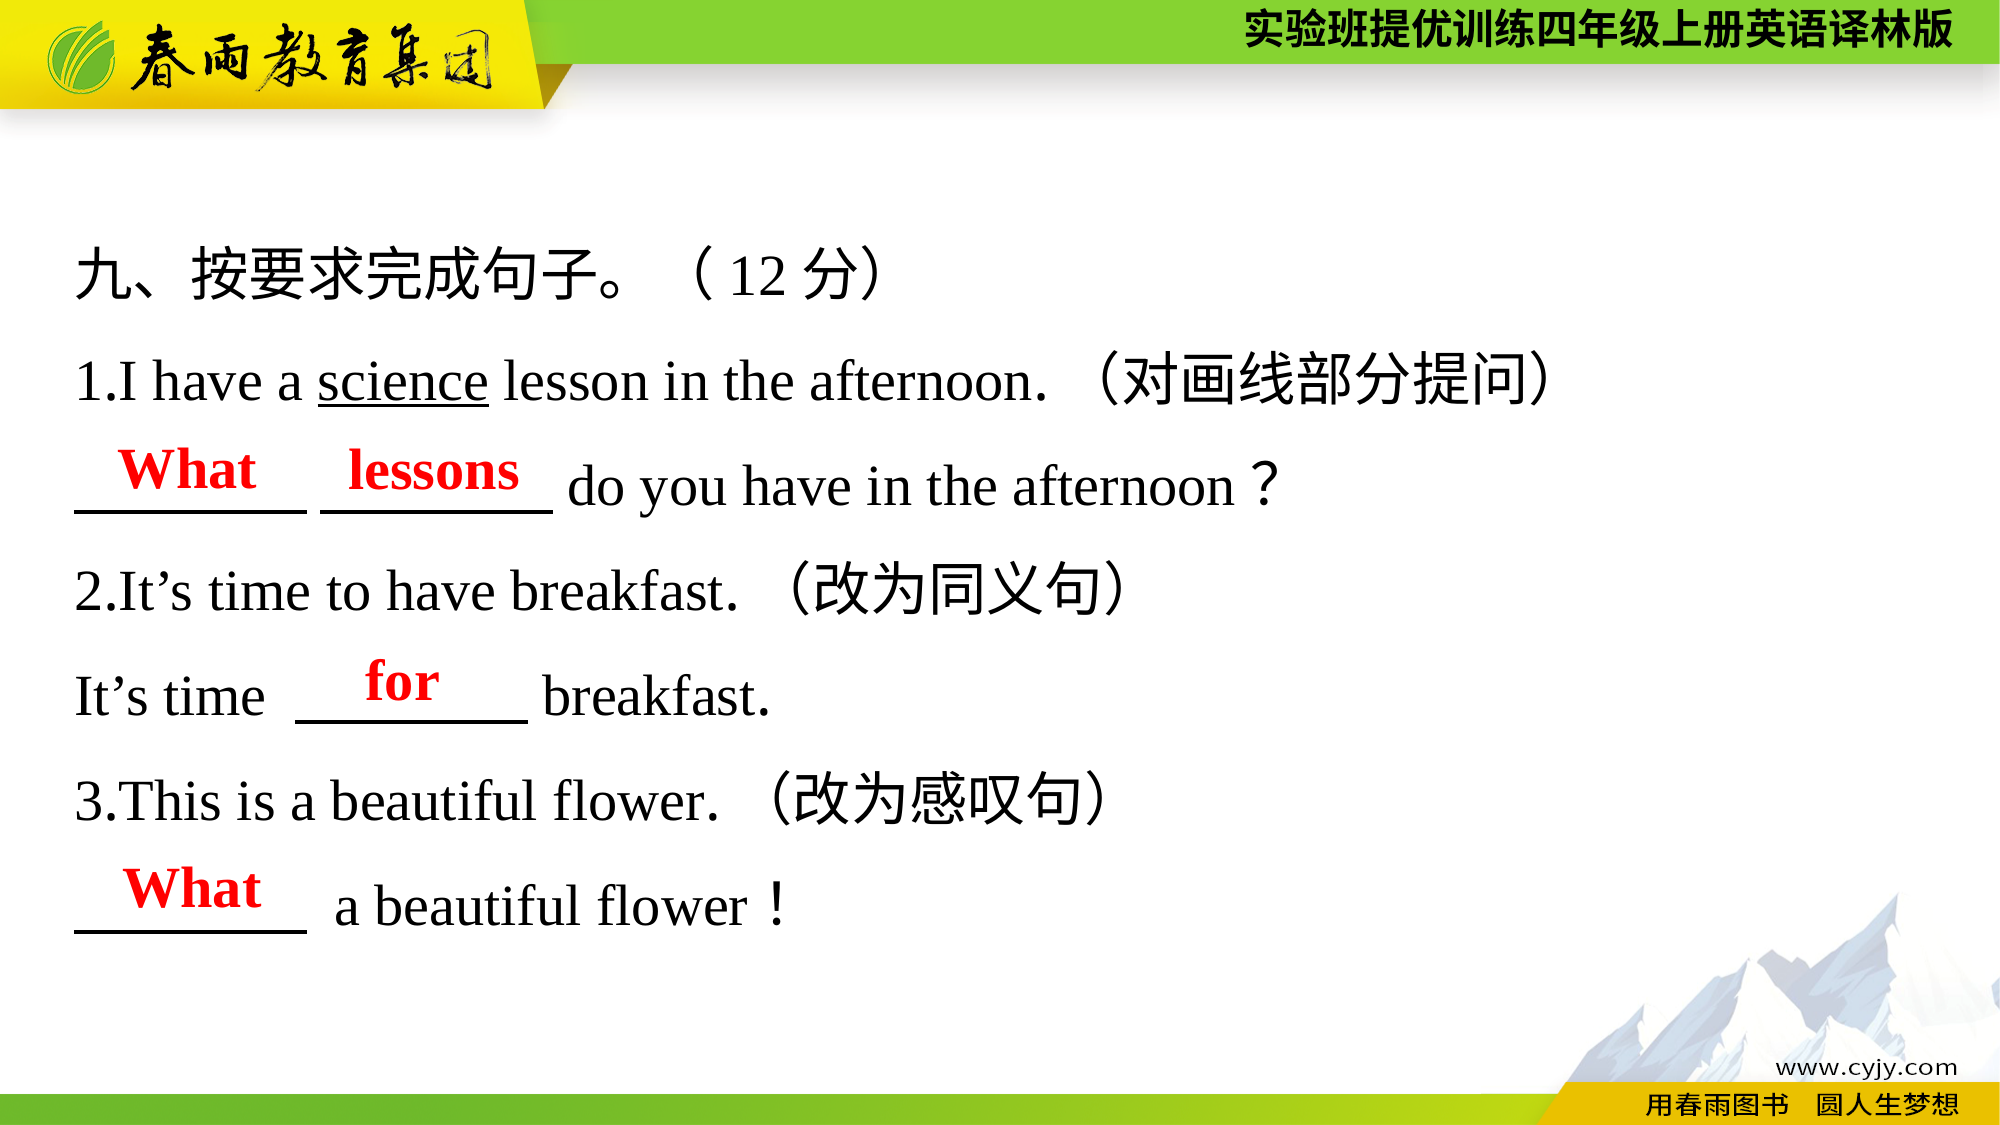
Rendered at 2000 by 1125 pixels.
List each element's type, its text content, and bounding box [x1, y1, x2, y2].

text_box What [103, 422, 273, 507]
picture [0, 0, 2000, 1125]
text_box What [107, 841, 277, 927]
text_box for [350, 635, 455, 720]
text_box lessons [333, 423, 550, 509]
list 九、按要求完成句子。（12分） 1.I have a science lesson in the afternoon.（对画线部分提问） do you have in the afternoon？ 2.It’s time to have breakfast.（改为同义句） It’s time breakfast. 3.This is a beautiful flower.（改为感叹句） a beautiful flower！ [59, 195, 1944, 953]
